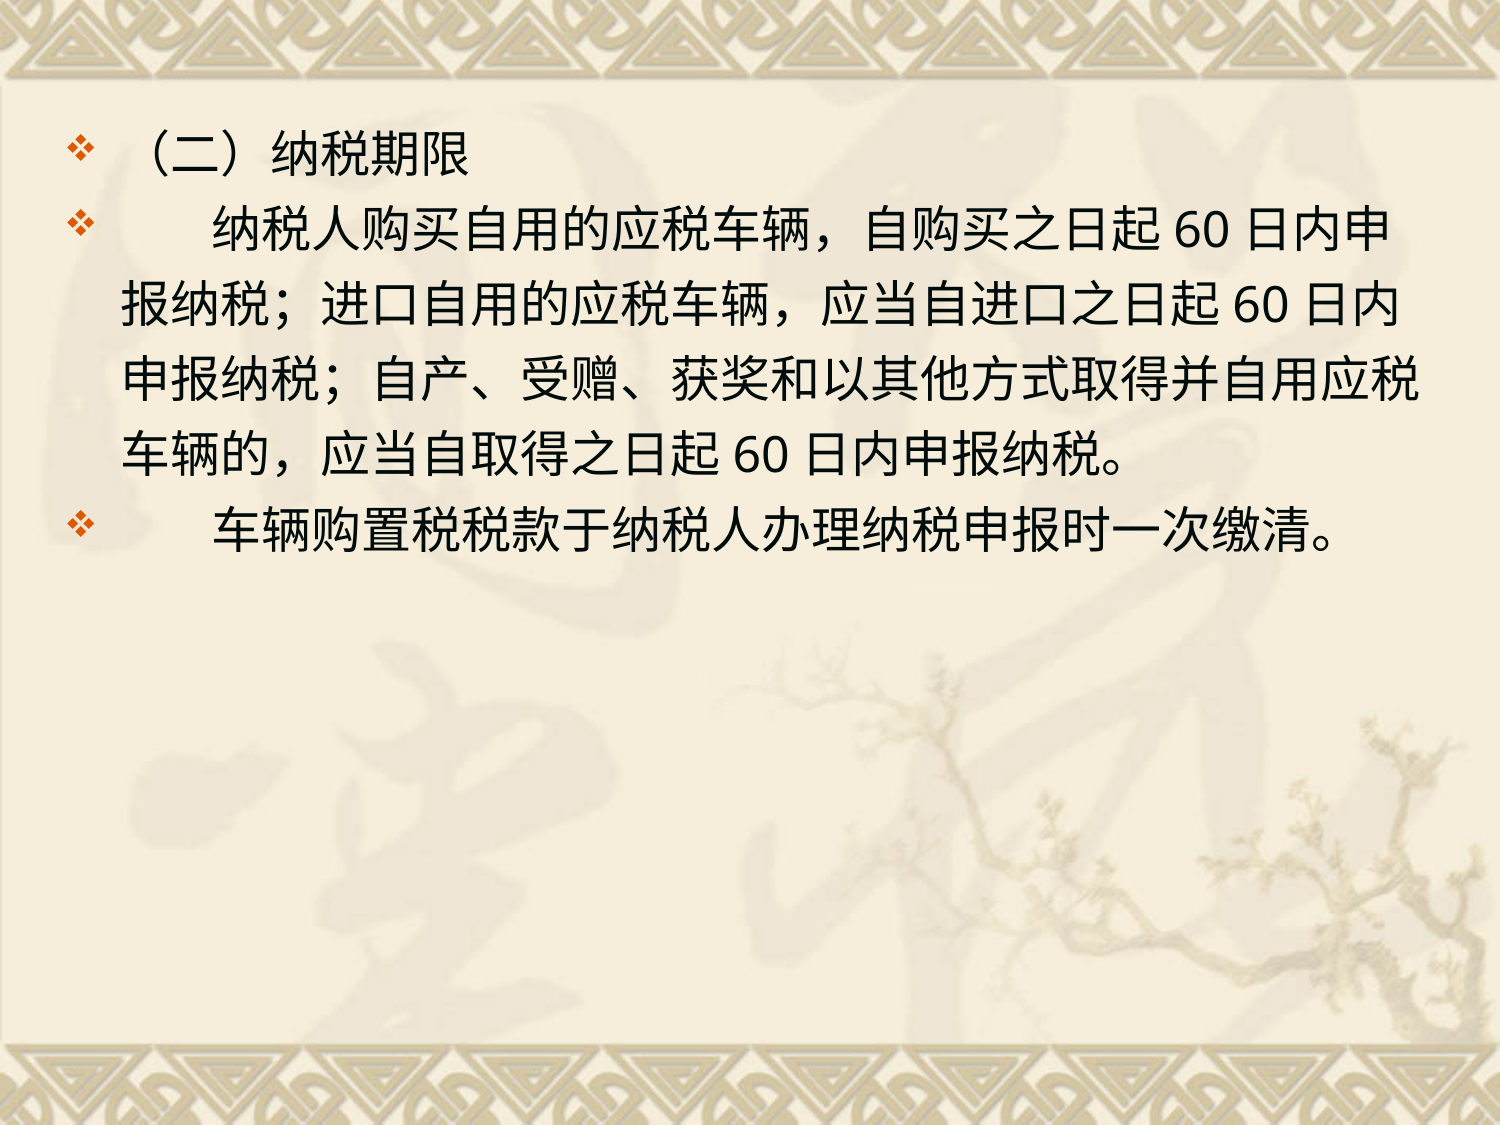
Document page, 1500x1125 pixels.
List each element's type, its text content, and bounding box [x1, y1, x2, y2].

picture [0, 0, 1500, 1125]
list （二）纳税期限 纳税人购买自用的应税车辆，自购买之日起60日内申报纳税；进口自用的应税车辆，应当自进口之日起60日内申报纳税；自产、受赠、获奖和以其他方式取得并自用应税车辆的，应当自取得之日起60日内申报纳税。 车辆购置税税款于纳税人办理纳税申报时一次缴清。 [49, 99, 1451, 1001]
